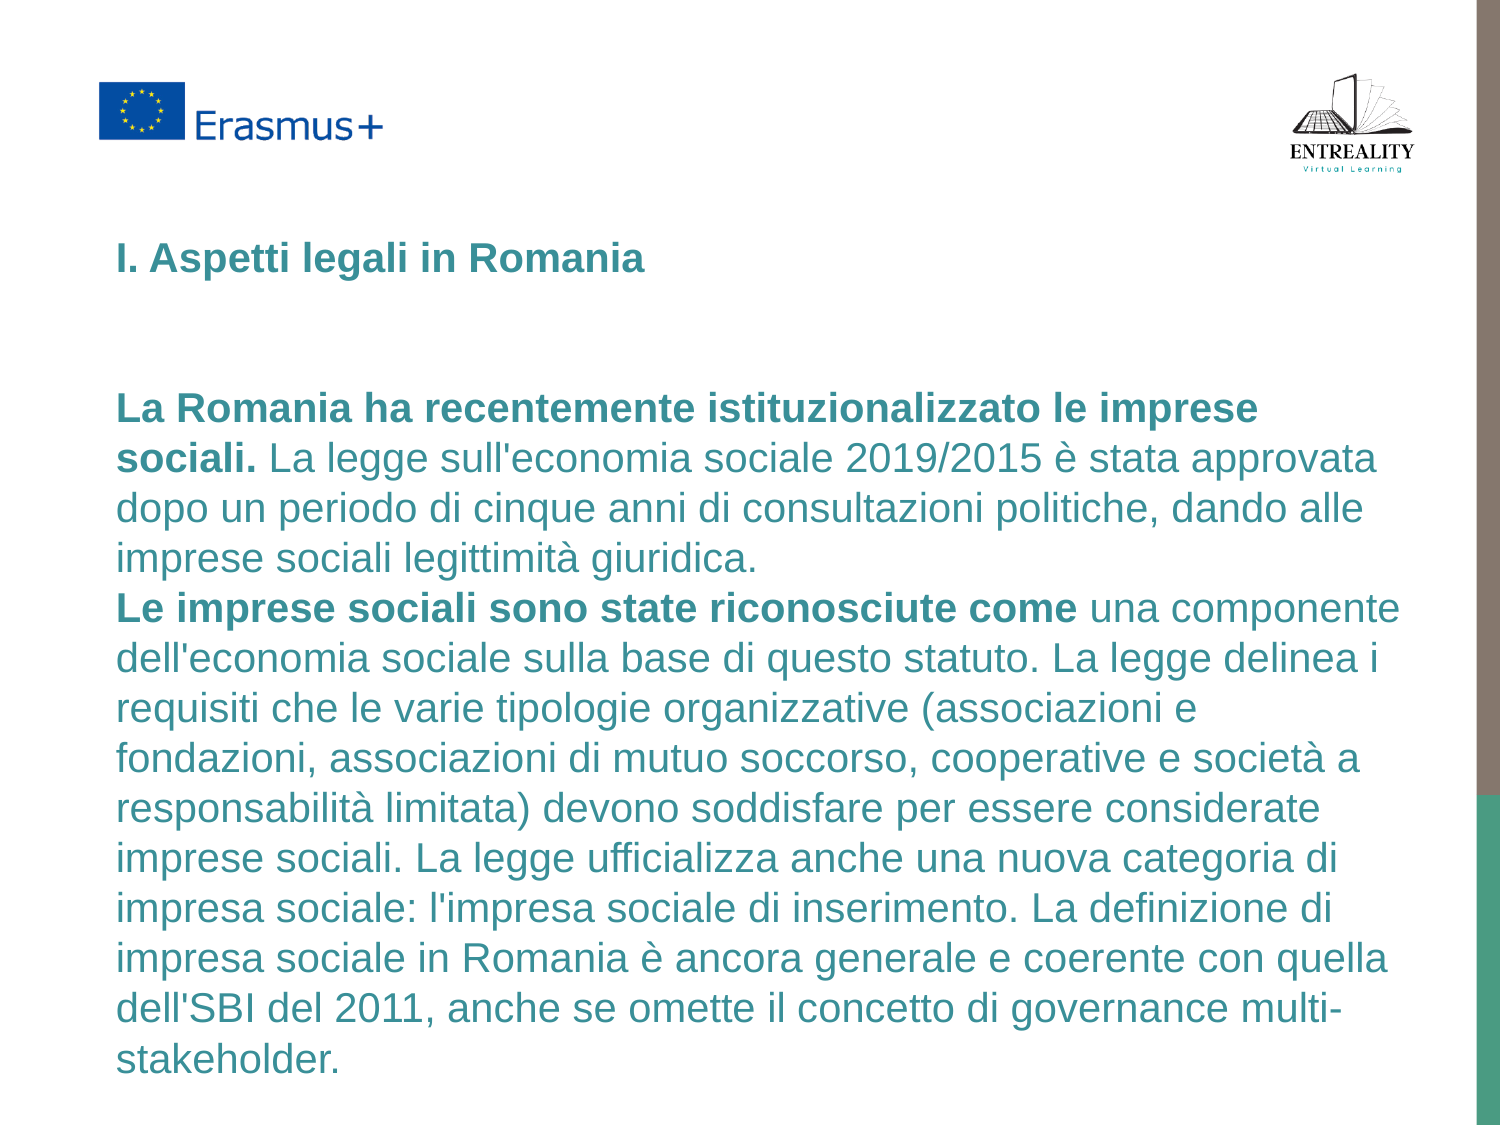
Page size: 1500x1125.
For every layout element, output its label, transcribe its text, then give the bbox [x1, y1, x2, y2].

picture [81, 64, 399, 156]
subtitle [105, 656, 1301, 751]
title I. Aspetti legali in Romania La Romania ha recentemente istituzionalizzato le imprese sociali. La legge sull'economia sociale 2019/2015 è stata approvata dopo un periodo di cinque anni di consultazioni politiche, dando alle imprese sociali legittimità giuridica. Le imprese sociali sono state riconosciute come una componente dell'economia sociale sulla base di questo statuto. La legge delinea i requisiti che le varie tipologie organizzative (associazioni e fondazioni, associazioni di mutuo soccorso, cooperative e società a responsabilità limitata) devono soddisfare per essere considerate imprese sociali. La legge ufficializza anche una nuova categoria di impresa sociale: l'impresa sociale di inserimento. La definizione di impresa sociale in Romania è ancora generale e coerente con quella dell'SBI del 2011, anche se omette il concetto di governance multi-stakeholder. [100, 349, 1425, 1063]
picture [1246, 17, 1458, 229]
